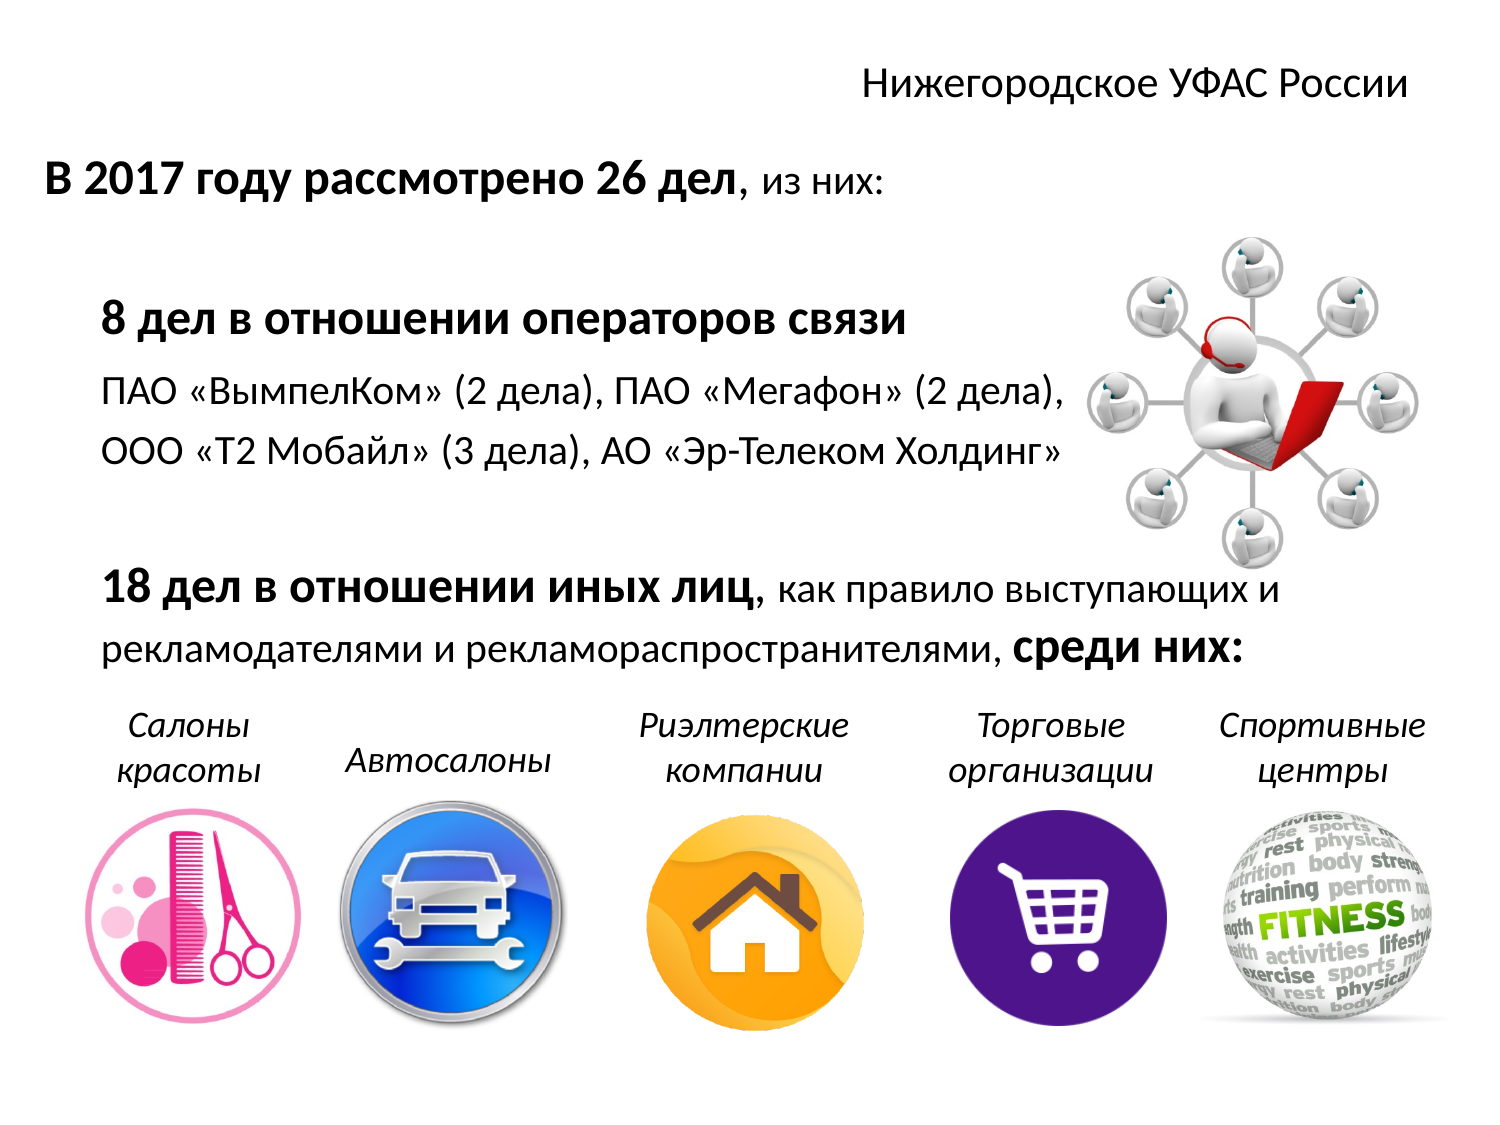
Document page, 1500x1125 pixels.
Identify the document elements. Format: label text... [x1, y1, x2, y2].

picture [52, 807, 332, 1024]
picture [631, 798, 879, 1046]
list В 2017 году рассмотрено 26 дел, из них: 8 дел в отношении операторов связи ПАО «ВымпелКом» (2 дела), ПАО «Мегафон» (2 дела), ООО «Т2 Мобайл» (3 дела), АО «Эр-Телеком Холдинг» 18 дел в отношении иных лиц, как правило выступающих и рекламодателями и рекламораспространителями, среди них: [29, 137, 1471, 1005]
text_box Риэлтерские компании [618, 702, 870, 789]
text_box Автосалоны [323, 714, 575, 801]
text_box Спортивные центры [1197, 702, 1449, 773]
picture [950, 810, 1167, 1026]
picture [336, 798, 569, 1031]
title Нижегородское УФАС России [75, 45, 1425, 114]
picture [1186, 774, 1467, 1055]
text_box Торговые организации [925, 702, 1177, 789]
text_box Салоны красоты [63, 702, 315, 789]
picture [1080, 231, 1427, 576]
